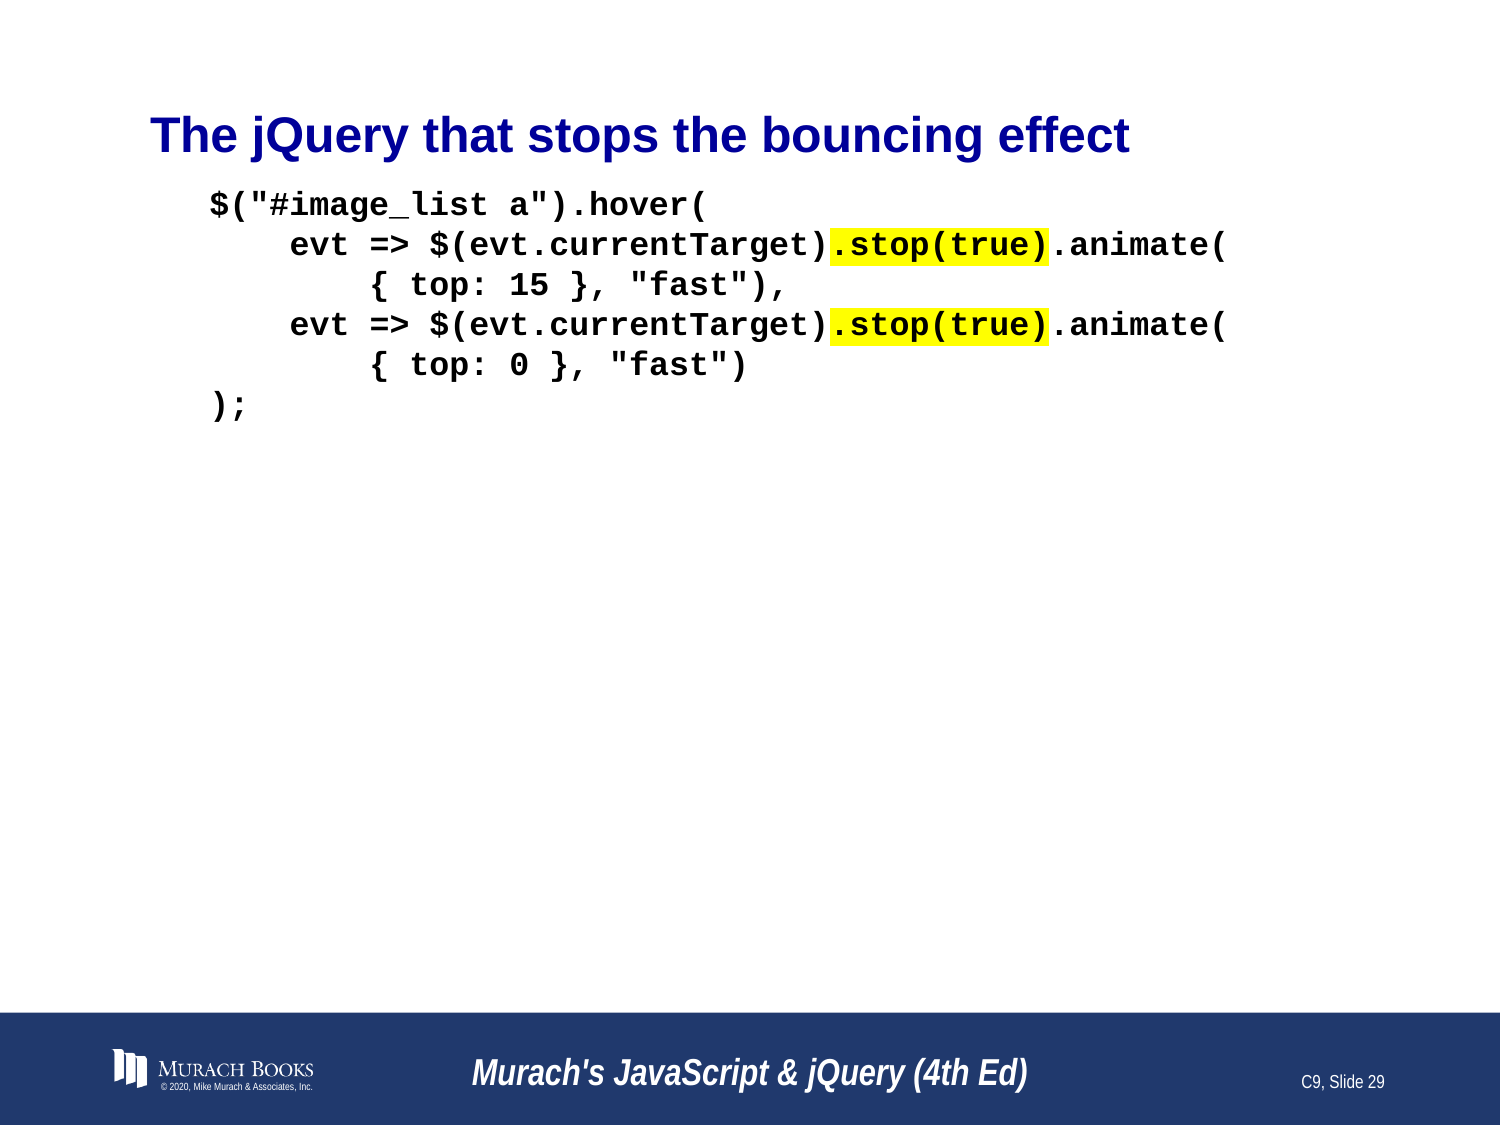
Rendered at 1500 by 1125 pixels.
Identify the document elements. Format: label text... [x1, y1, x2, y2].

title The jQuery that stops the bouncing effect [150, 102, 1350, 164]
list $("#image_list a").hover( evt => $(evt.currentTarget).stop(true).animate( { top: 15 }, "fast"), evt => $(evt.currentTarget).stop(true).animate( { top: 0 }, "fast") ); [137, 174, 1350, 975]
footer © 2020, Mike Murach & Associates, Inc. [12, 1025, 463, 1100]
slide_number Murach's JavaScript & jQuery (4th Ed) [463, 1025, 1050, 1100]
slide_number C9, Slide 29 [1087, 1025, 1400, 1100]
